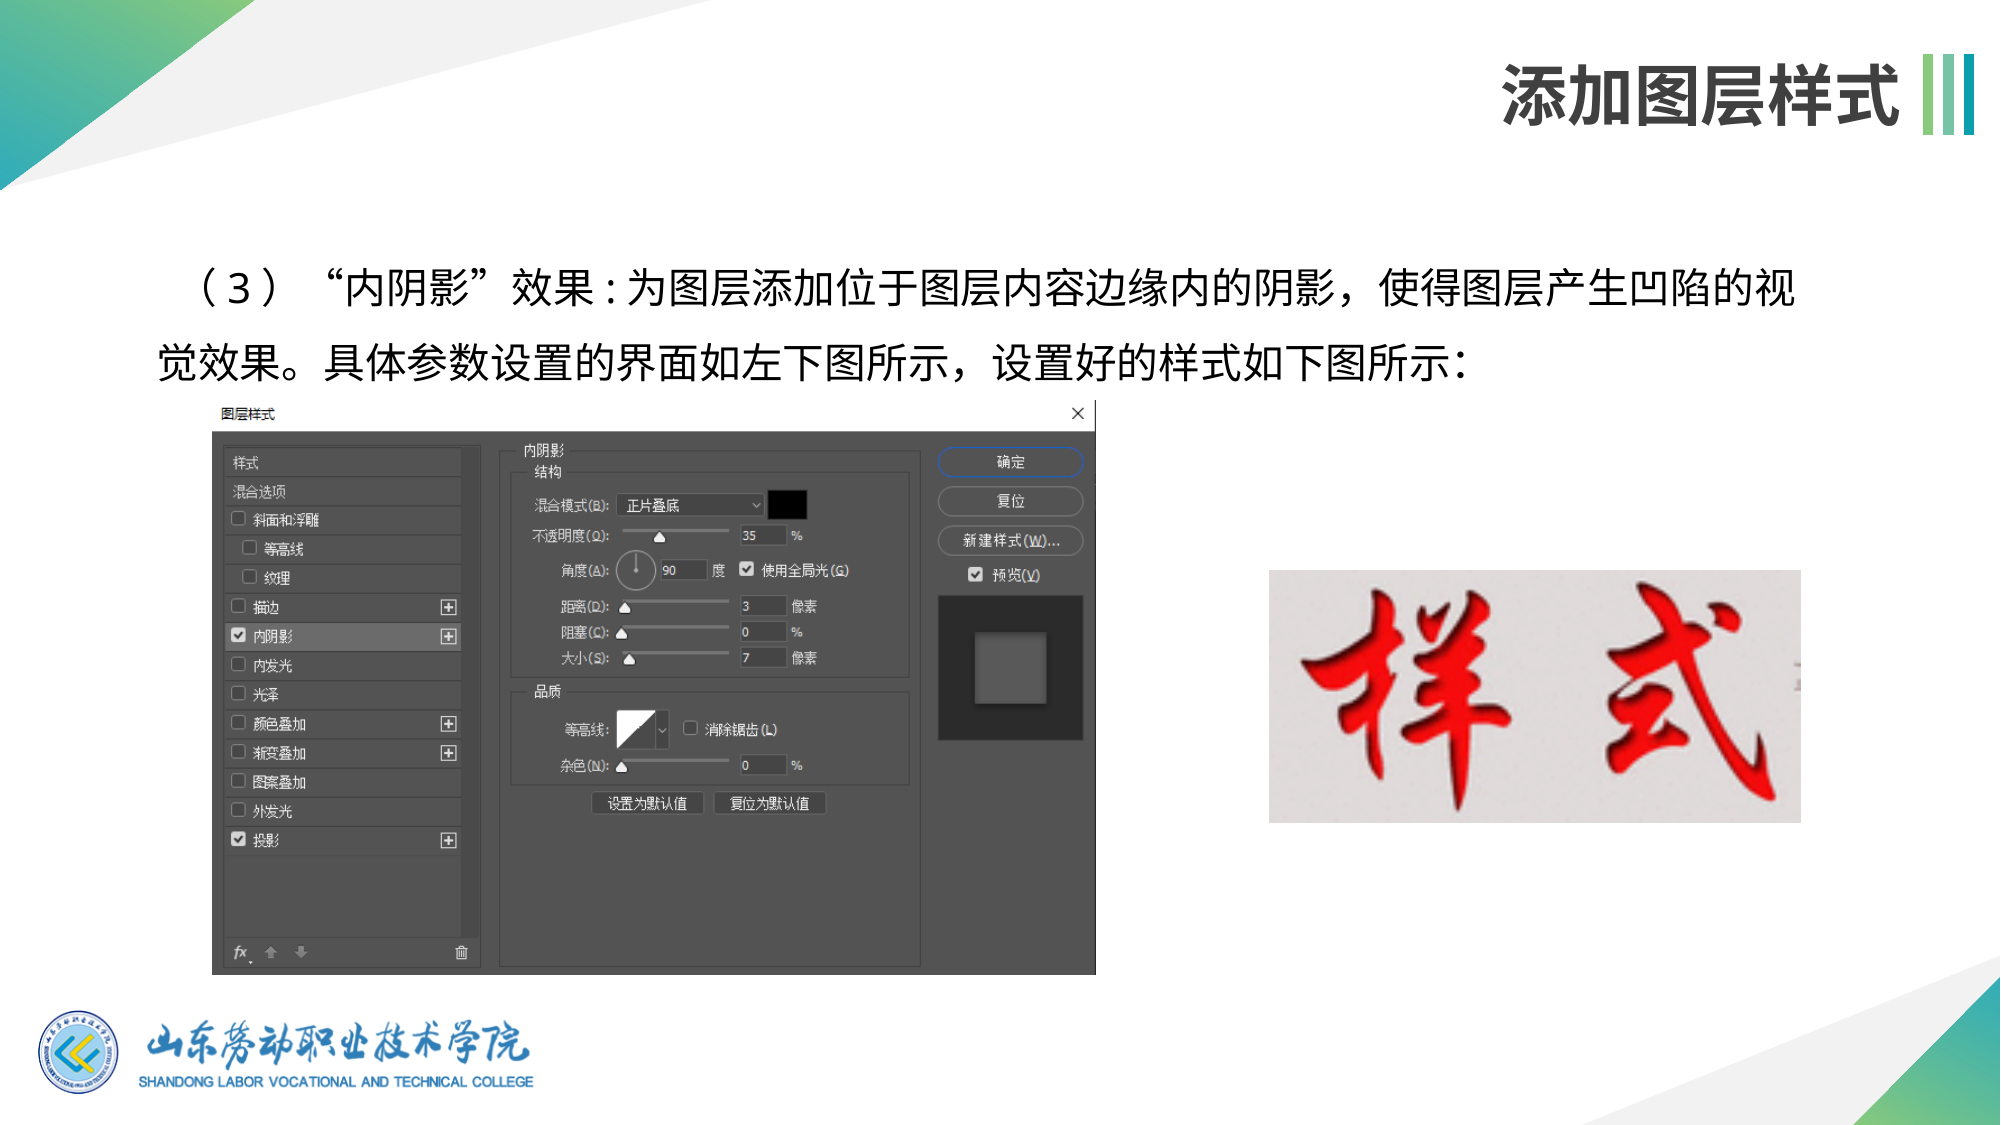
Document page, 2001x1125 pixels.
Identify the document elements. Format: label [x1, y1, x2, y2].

picture [212, 400, 1096, 975]
text_box [0, 0, 2000, 1125]
picture [38, 1010, 550, 1094]
picture [1268, 570, 1801, 823]
text_box [1928, 54, 1969, 136]
